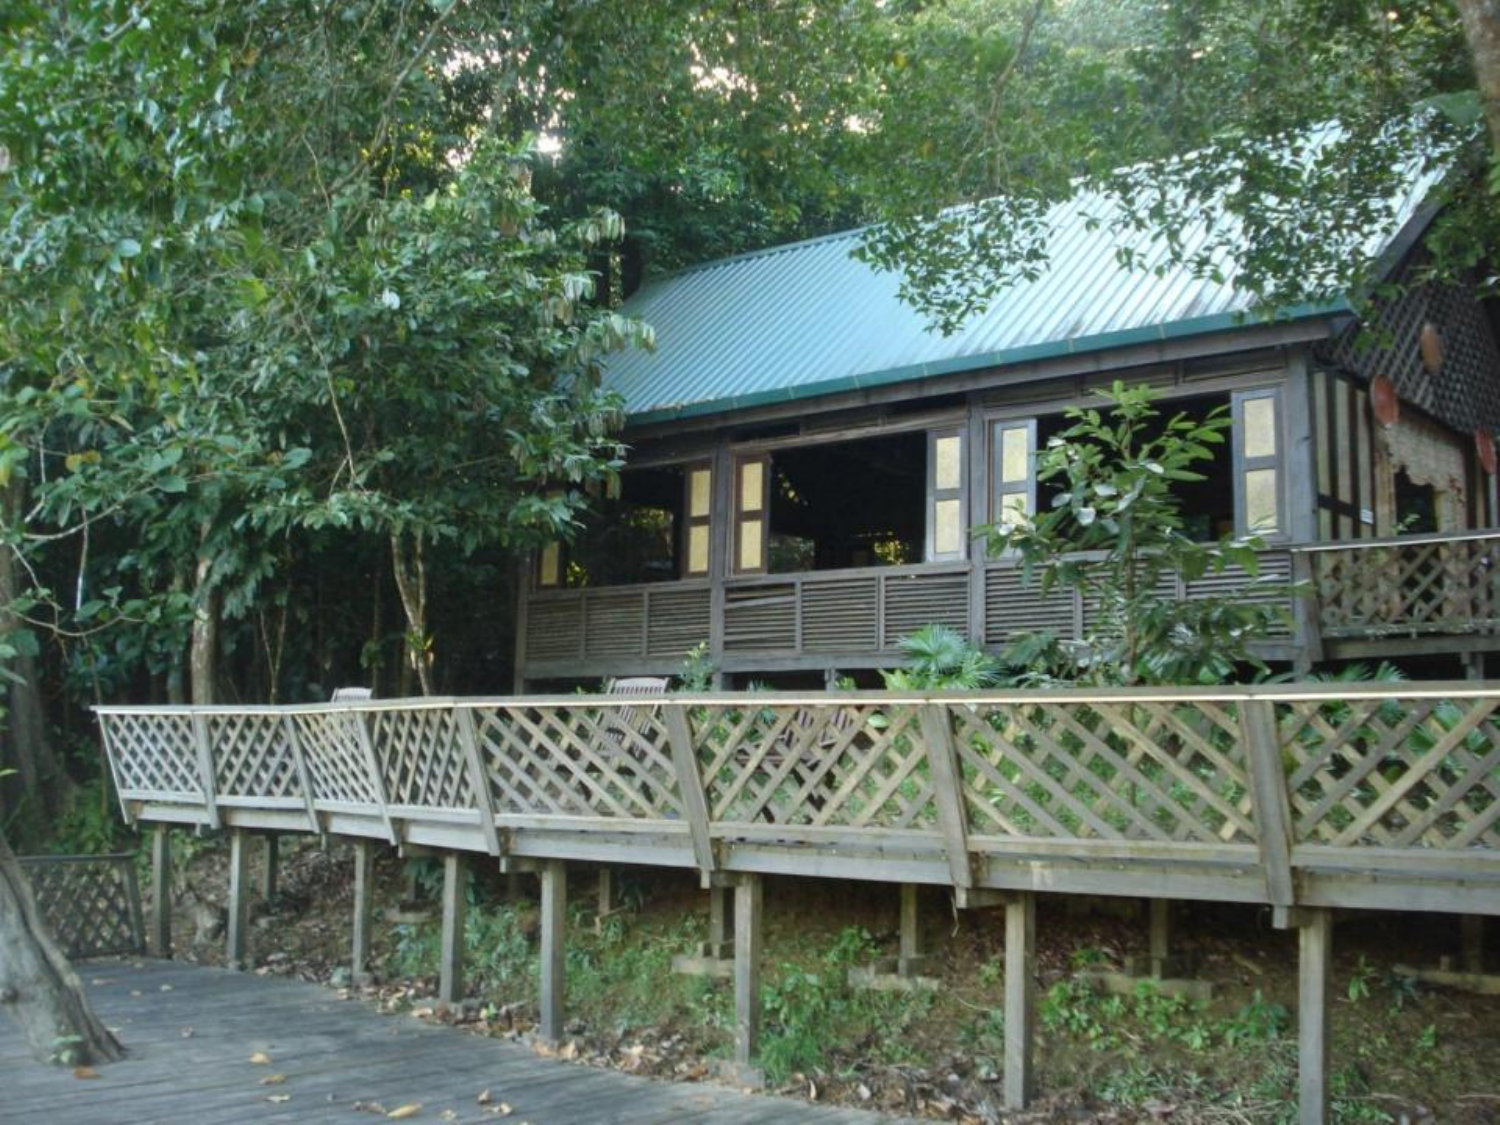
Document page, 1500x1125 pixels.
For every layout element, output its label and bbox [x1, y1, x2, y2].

list [0, 0, 1500, 1125]
